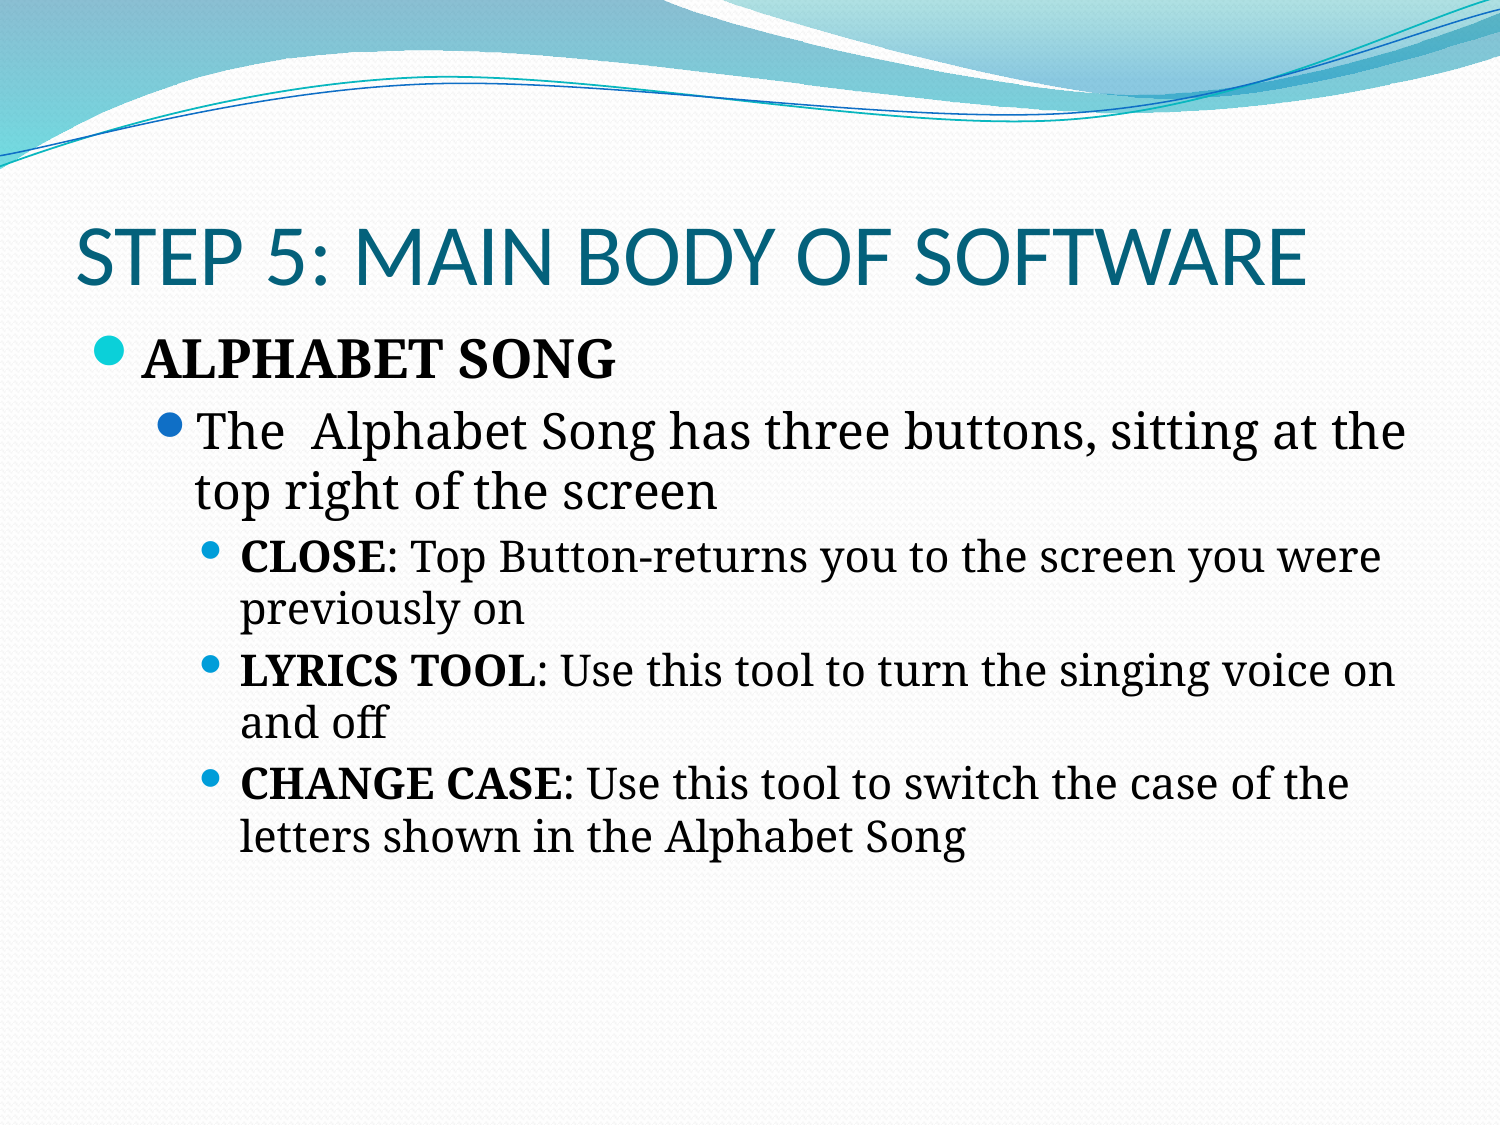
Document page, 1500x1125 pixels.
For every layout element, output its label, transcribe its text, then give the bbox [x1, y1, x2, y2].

list ALPHABET SONG The Alphabet Song has three buttons, sitting at the top right of the screen CLOSE: Top Button-returns you to the screen you were previously on LYRICS TOOL: Use this tool to turn the singing voice on and off CHANGE CASE: Use this tool to switch the case of the letters shown in the Alphabet Song [75, 317, 1425, 1038]
title STEP 5: MAIN BODY OF SOFTWARE [75, 115, 1425, 303]
